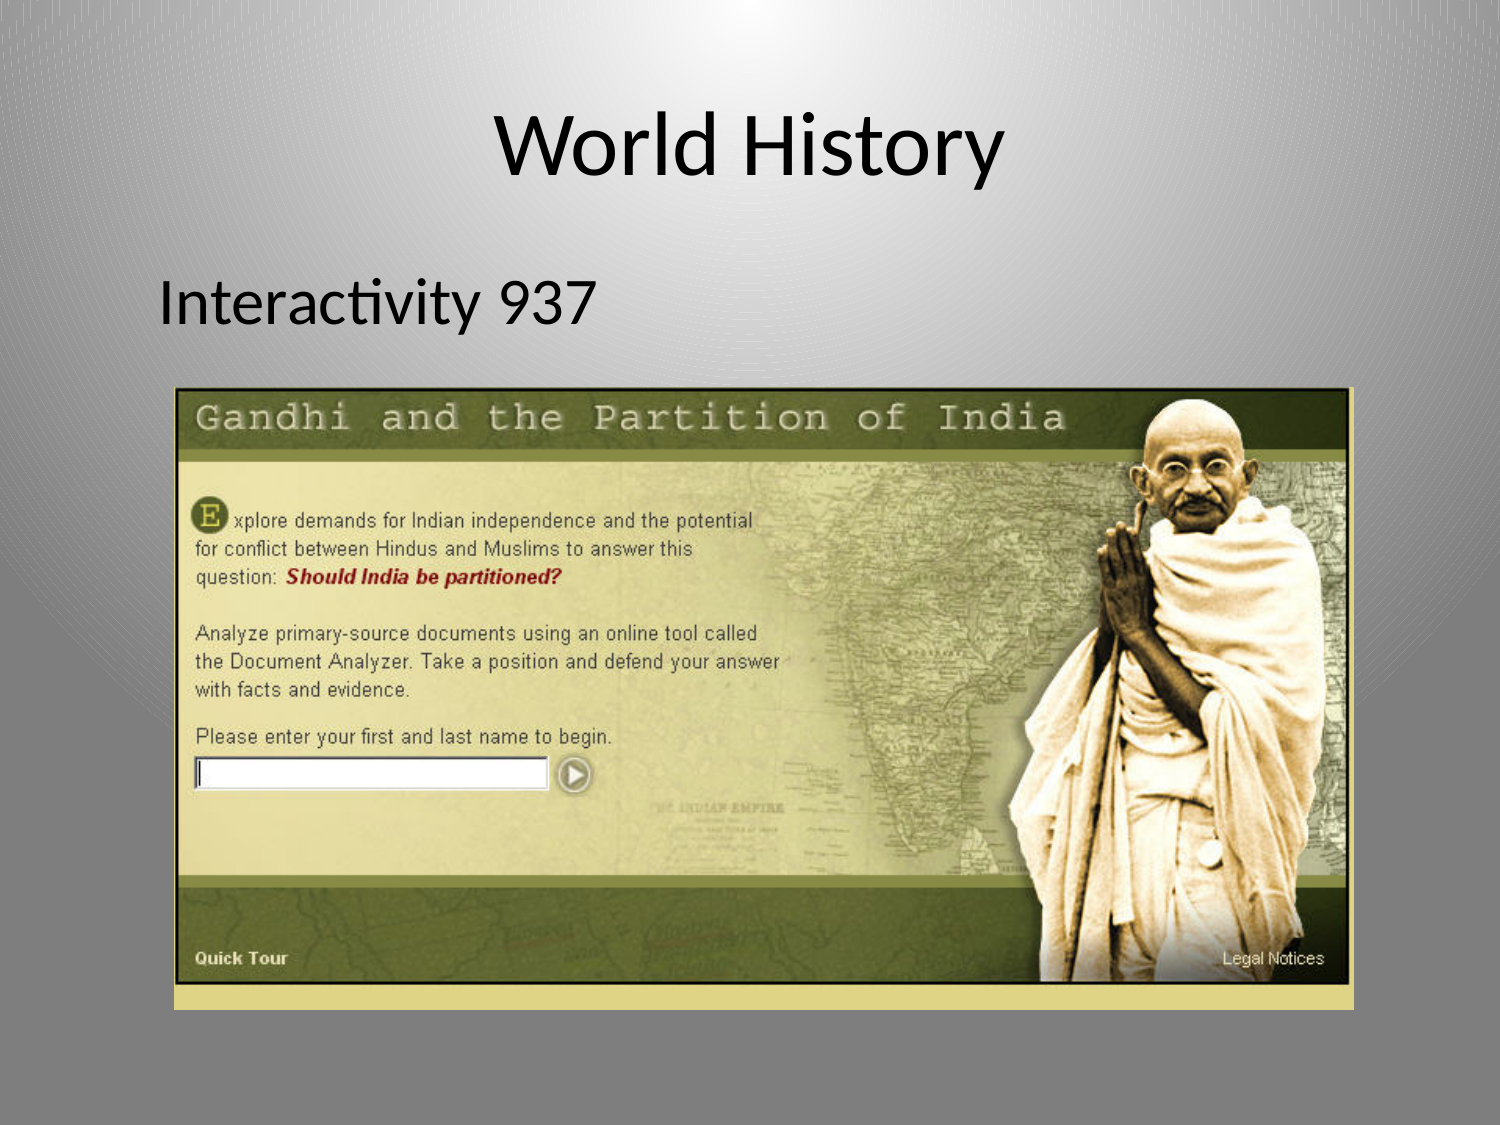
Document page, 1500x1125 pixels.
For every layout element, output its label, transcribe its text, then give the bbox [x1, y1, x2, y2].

list Interactivity 937 [87, 249, 1438, 1018]
title World History [75, 45, 1425, 233]
picture [174, 387, 1354, 1010]
